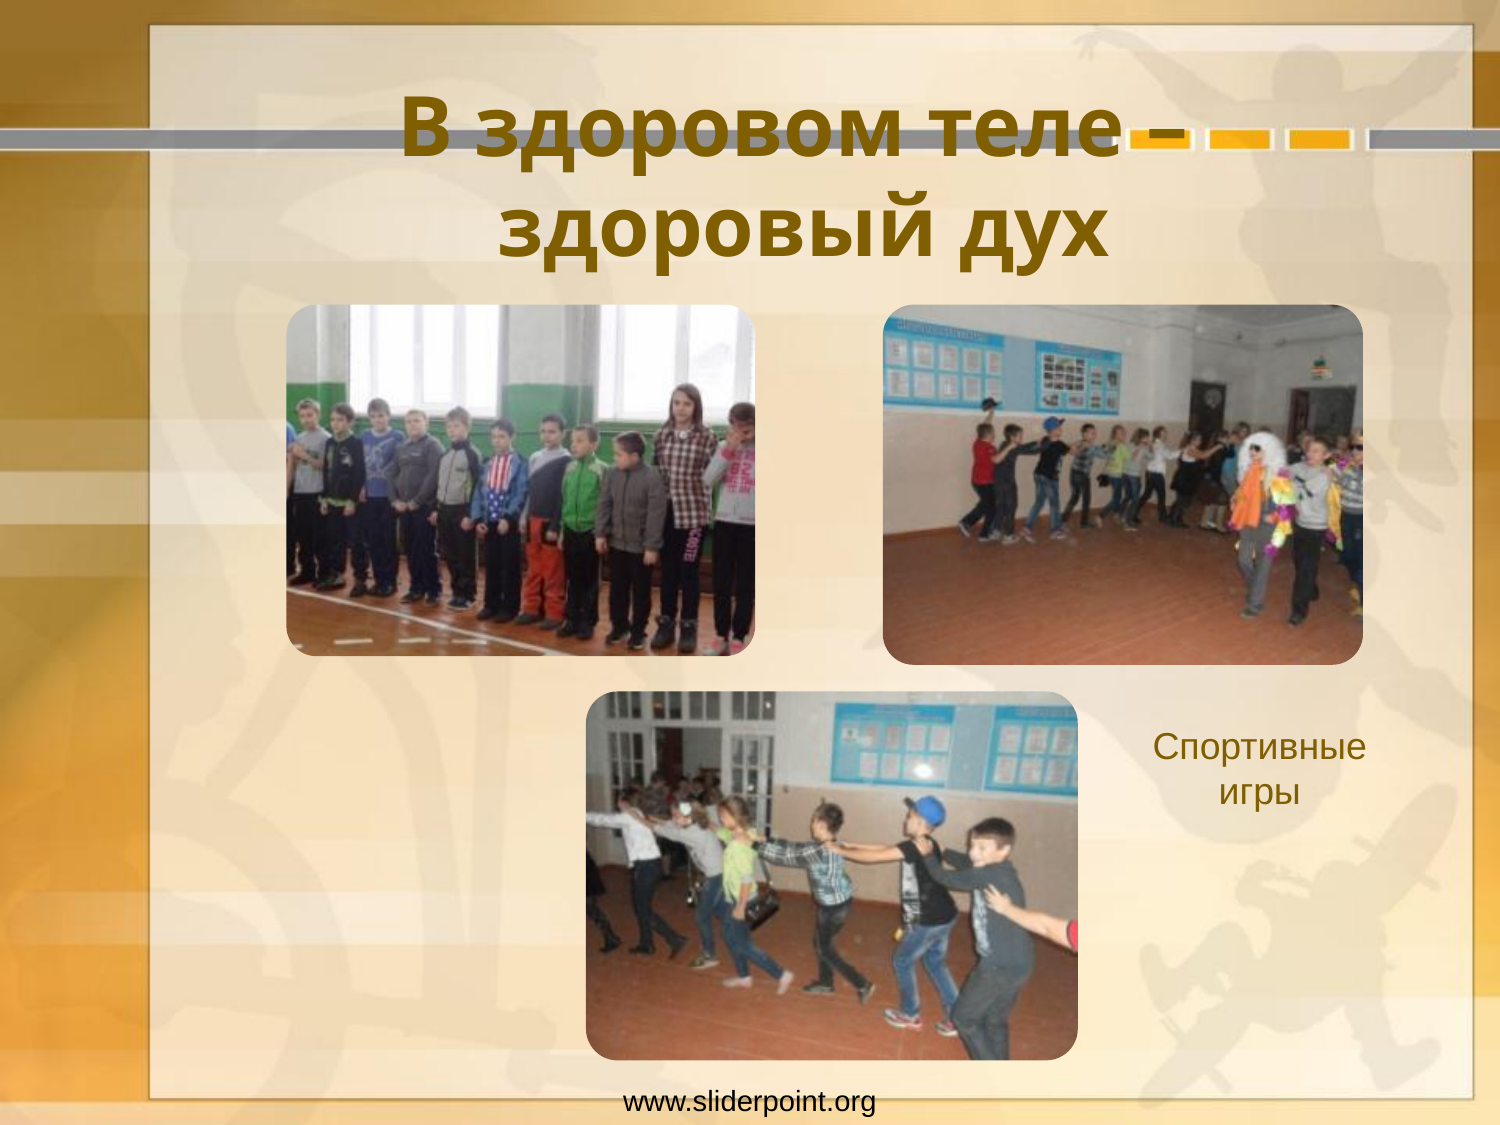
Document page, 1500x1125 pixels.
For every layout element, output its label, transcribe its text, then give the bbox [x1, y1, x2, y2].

title В здоровом теле – здоровый дух [140, 34, 1468, 411]
footer www.sliderpoint.org [512, 1074, 988, 1125]
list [286, 304, 756, 657]
picture [0, 0, 1500, 1125]
text_box Спортивные игры [1136, 714, 1383, 820]
